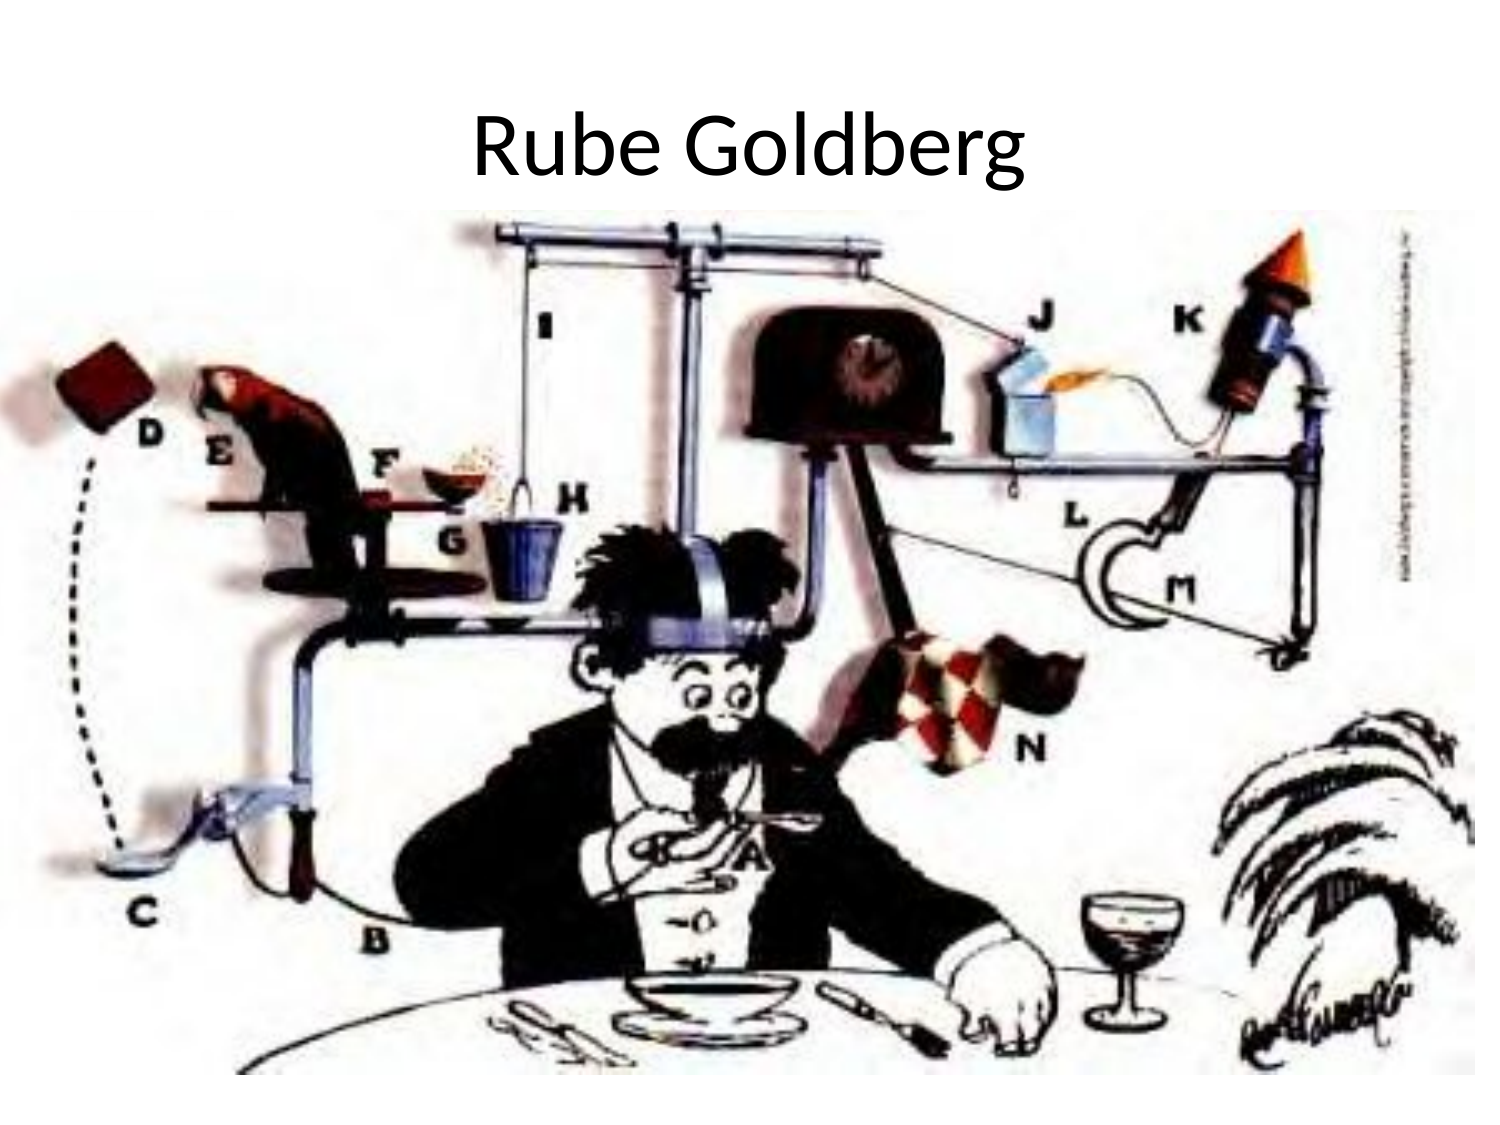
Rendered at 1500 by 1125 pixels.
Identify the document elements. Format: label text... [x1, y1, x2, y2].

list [0, 209, 1476, 1076]
title Rube Goldberg [75, 45, 1425, 208]
